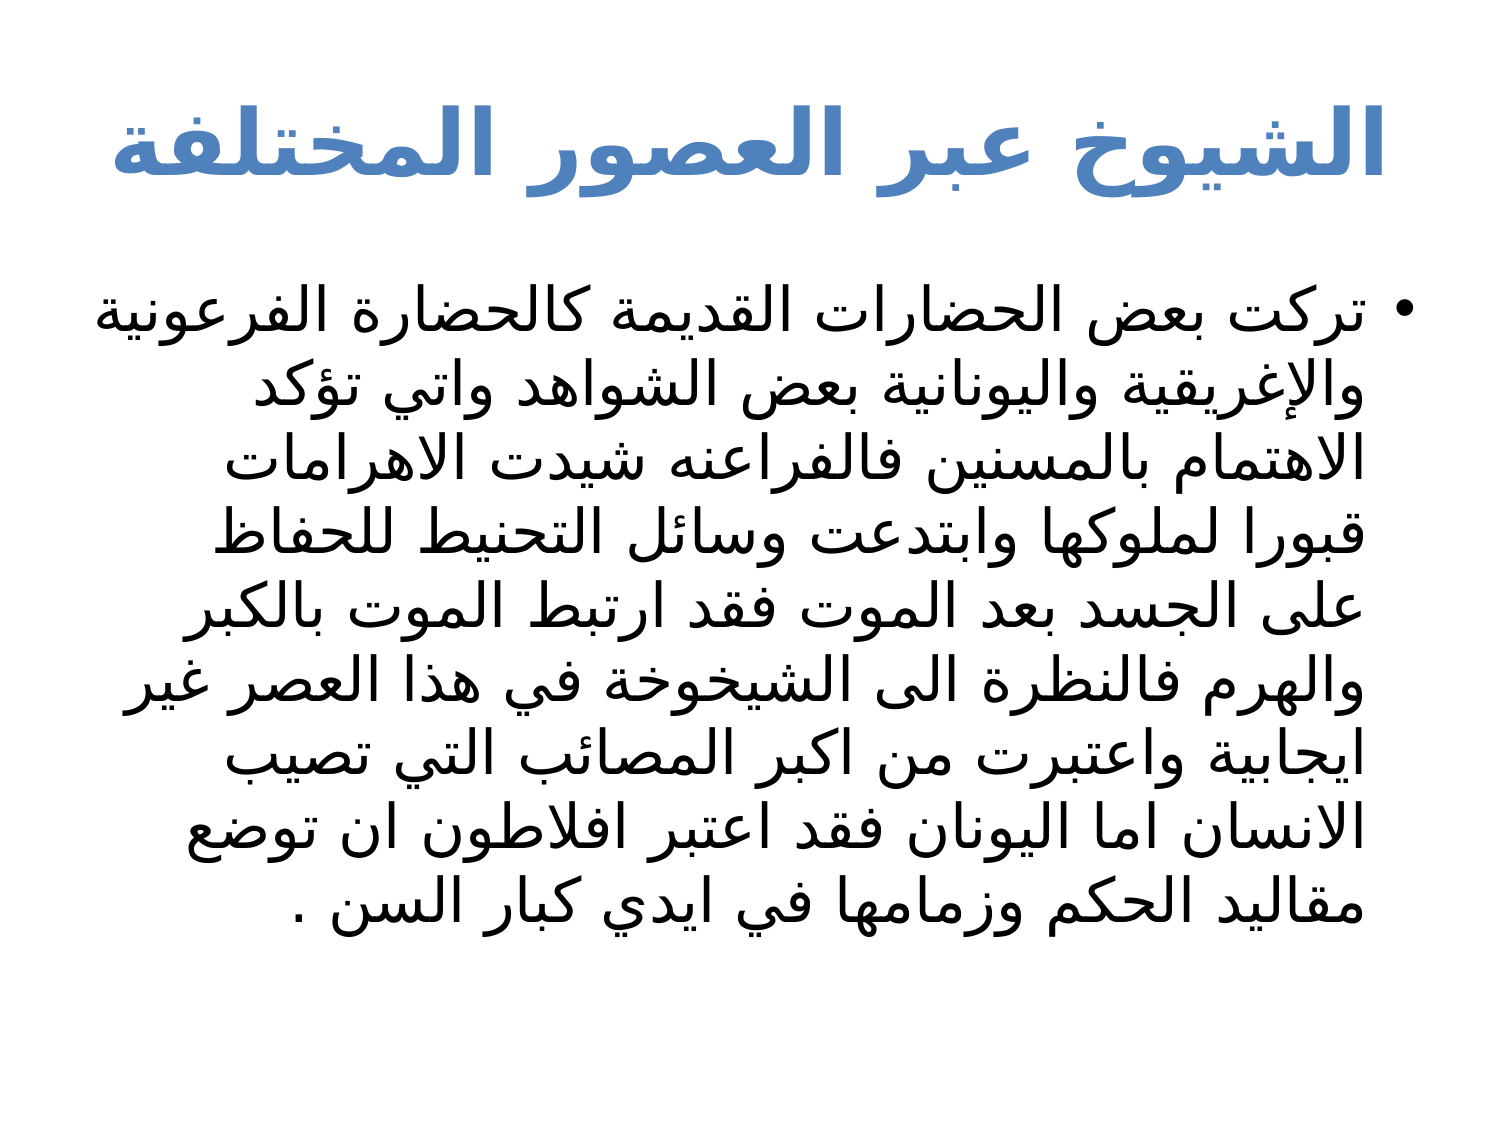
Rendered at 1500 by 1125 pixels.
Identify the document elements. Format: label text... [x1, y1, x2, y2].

list تركت بعض الحضارات القديمة كالحضارة الفرعونية والإغريقية واليونانية بعض الشواهد واتي تؤكد الاهتمام بالمسنين فالفراعنه شيدت الاهرامات قبورا لملوكها وابتدعت وسائل التحنيط للحفاظ على الجسد بعد الموت فقد ارتبط الموت بالكبر والهرم فالنظرة الى الشيخوخة في هذا العصر غير ايجابية واعتبرت من اكبر المصائب التي تصيب الانسان اما اليونان فقد اعتبر افلاطون ان توضع مقاليد الحكم وزمامها في ايدي كبار السن . [75, 262, 1425, 1005]
title الشيوخ عبر العصور المختلفة [75, 45, 1425, 233]
